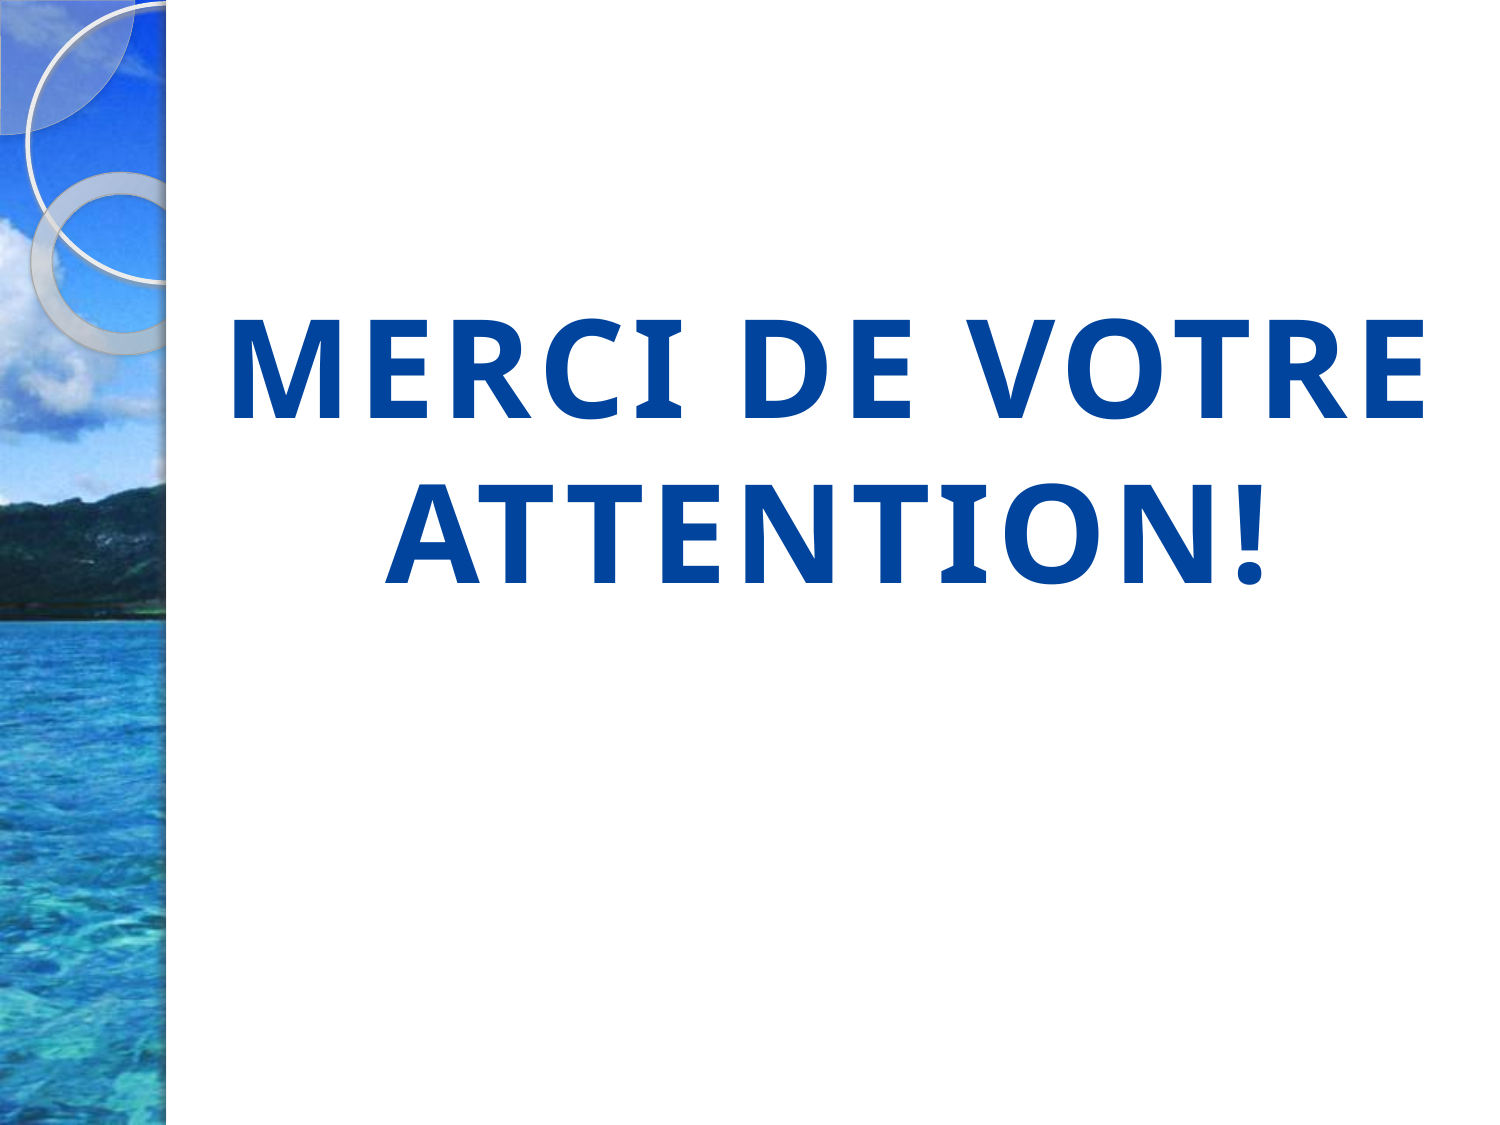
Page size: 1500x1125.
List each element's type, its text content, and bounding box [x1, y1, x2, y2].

picture [0, 134, 166, 1125]
picture [62, 195, 160, 280]
title MERCI DE VOTRE ATTENTION! [162, 412, 1500, 600]
picture [136, 0, 166, 4]
picture [53, 240, 160, 332]
picture [32, 13, 160, 207]
